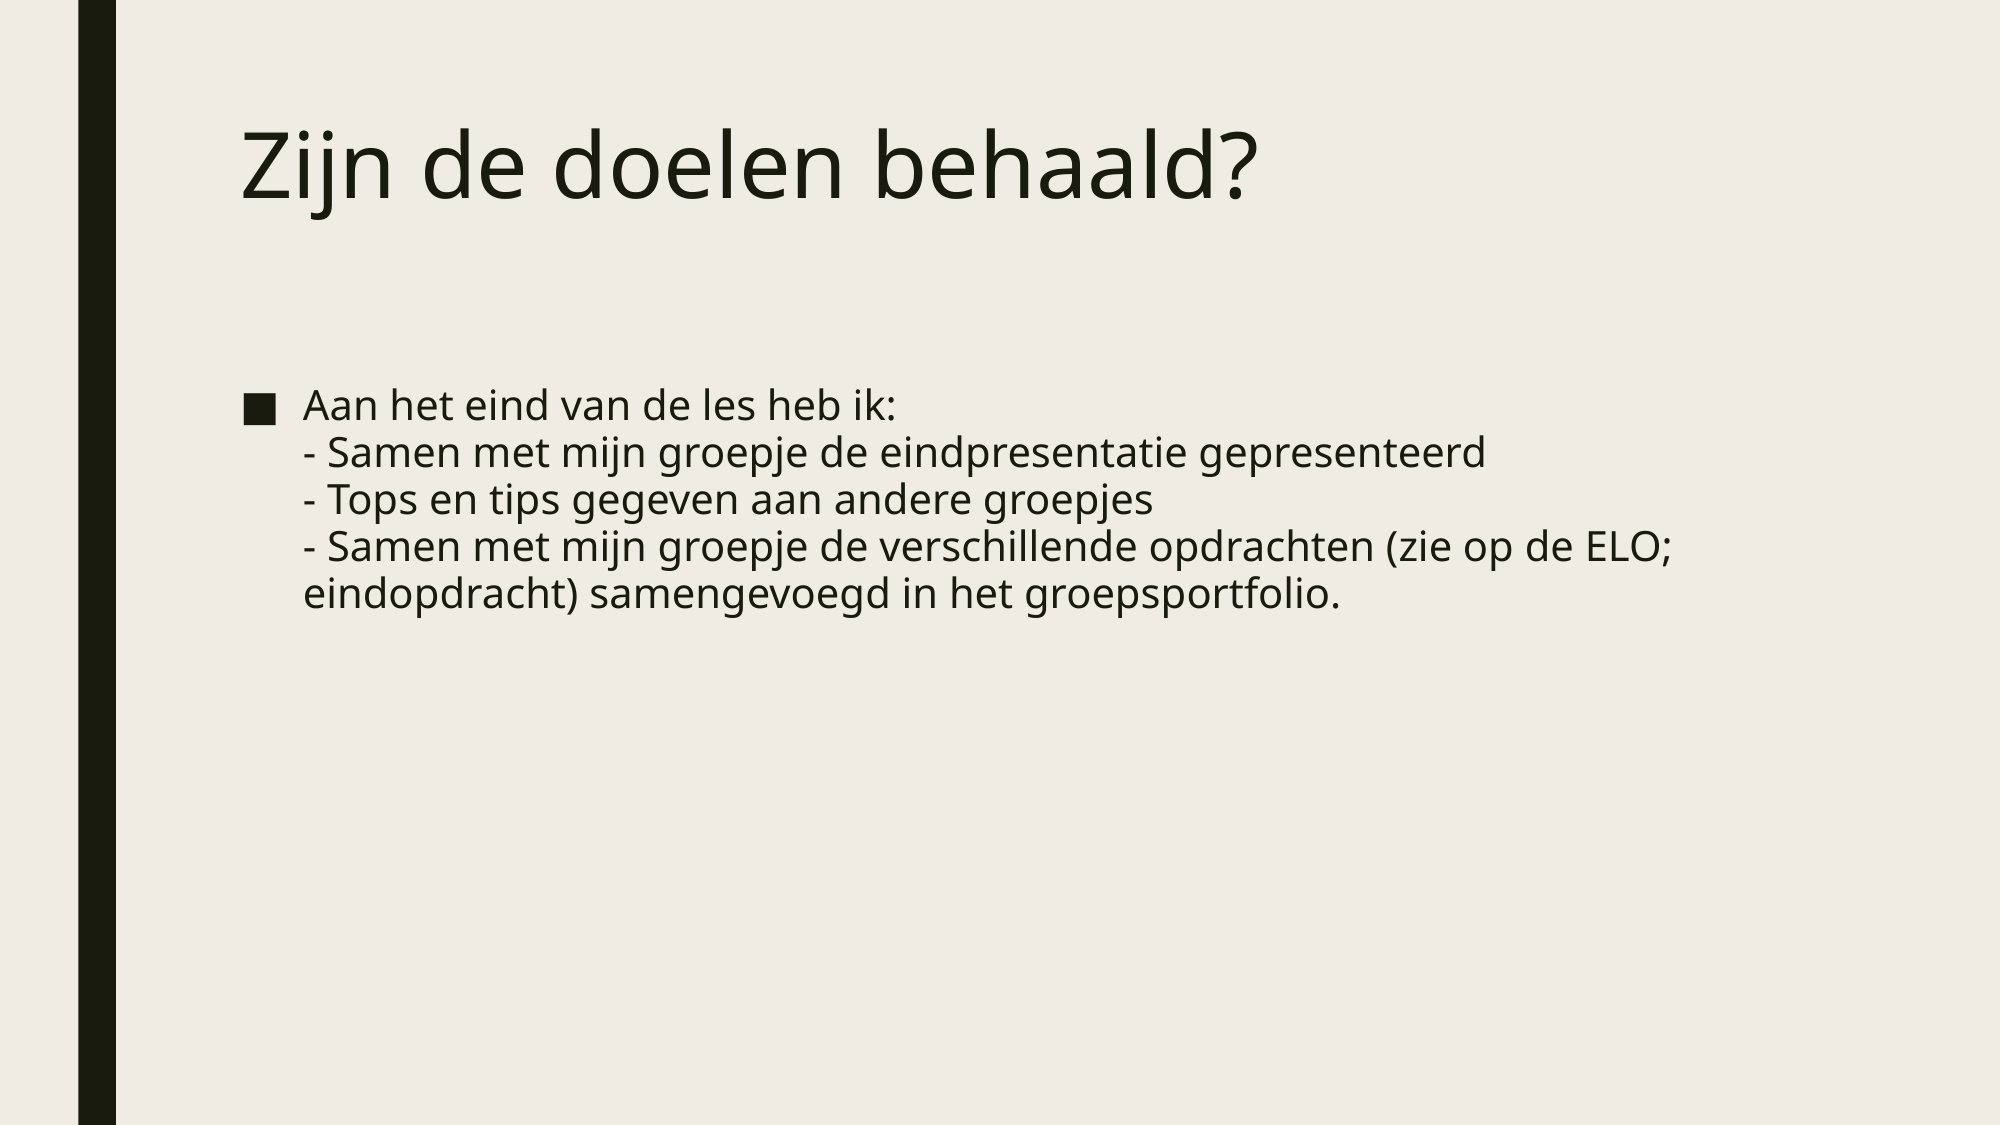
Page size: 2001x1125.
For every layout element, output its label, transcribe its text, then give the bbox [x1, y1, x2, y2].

title Zijn de doelen behaald? [225, 112, 1800, 357]
list Aan het eind van de les heb ik: - Samen met mijn groepje de eindpresentatie gepresenteerd - Tops en tips gegeven aan andere groepjes - Samen met mijn groepje de verschillende opdrachten (zie op de ELO; eindopdracht) samengevoegd in het groepsportfolio. [225, 375, 1800, 963]
